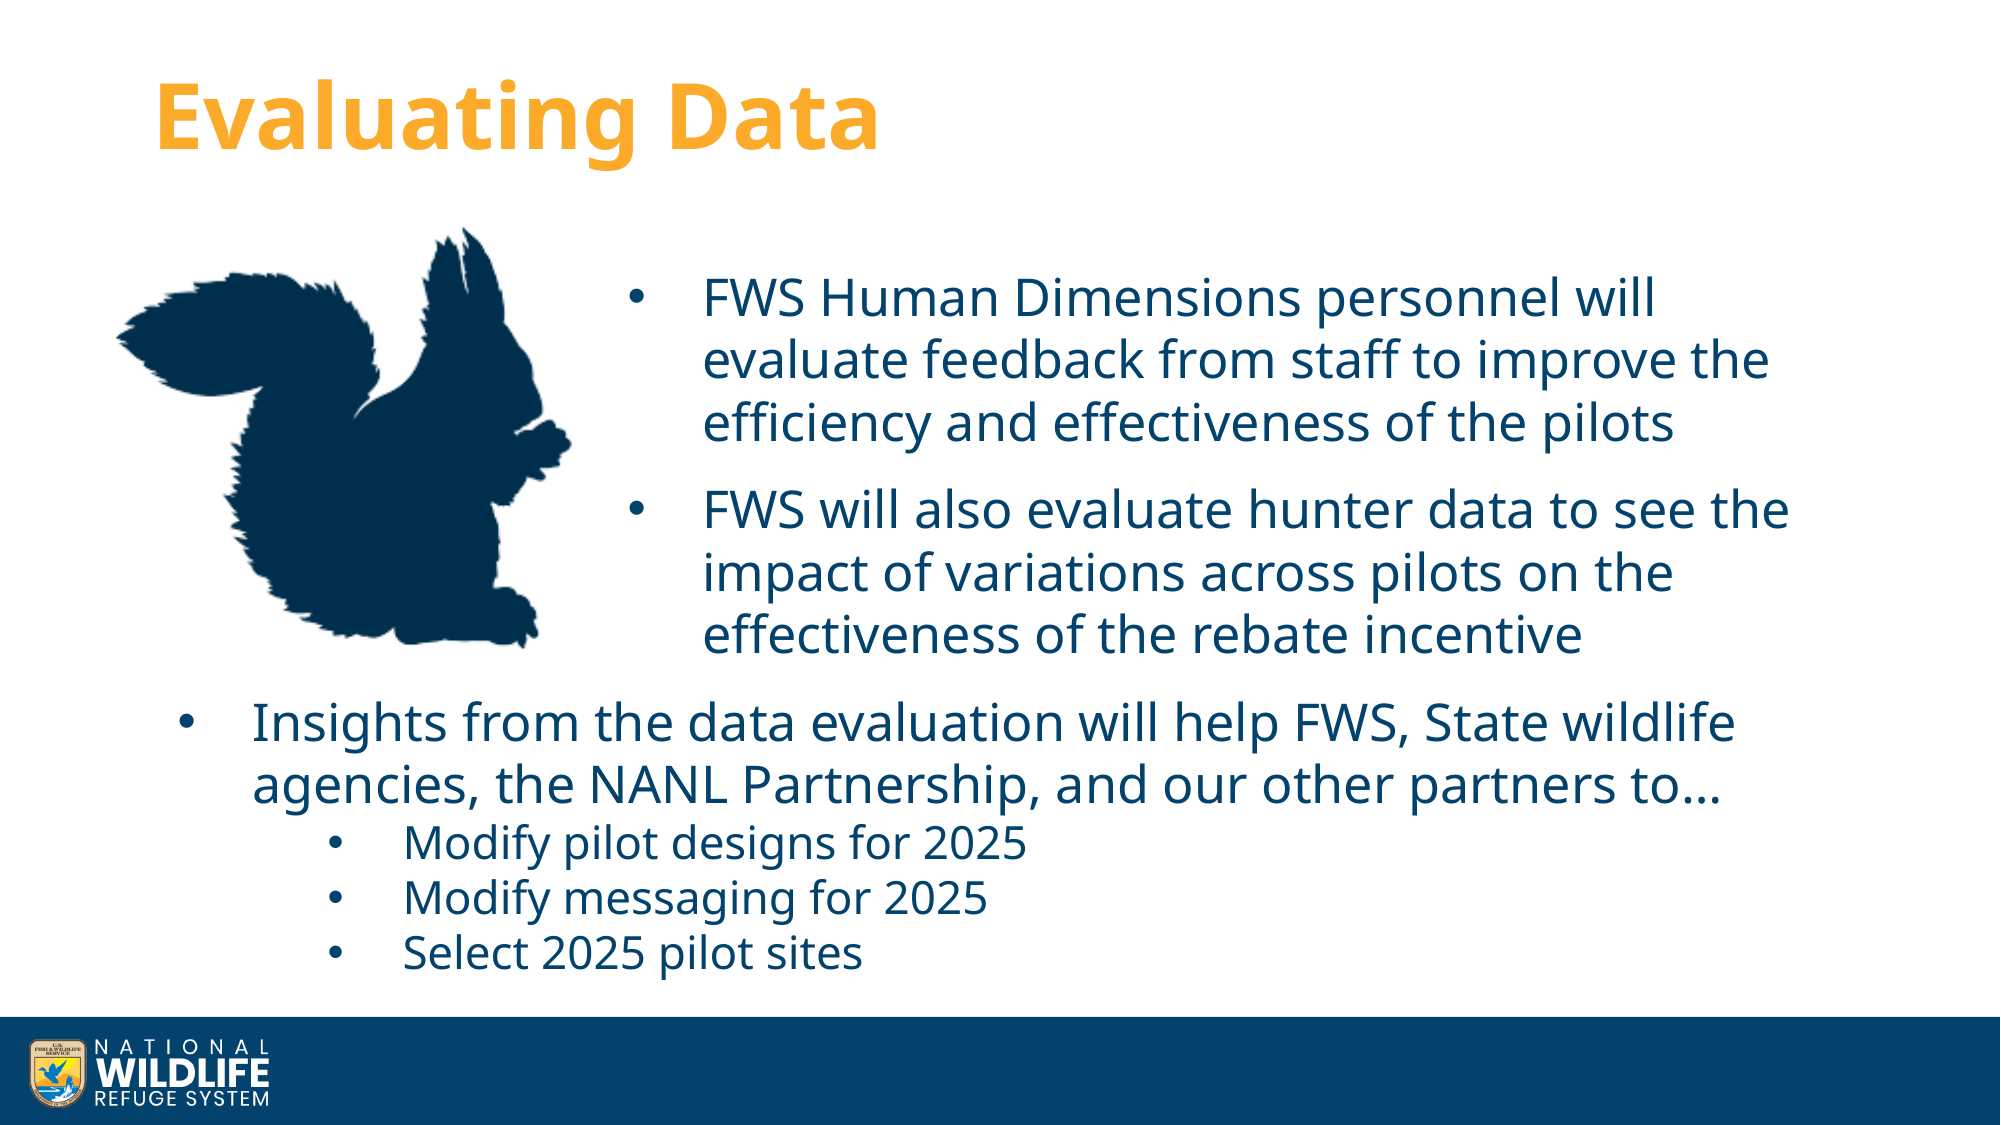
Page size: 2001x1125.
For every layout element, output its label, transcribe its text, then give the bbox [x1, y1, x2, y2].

picture [16, 1030, 162, 1117]
text_box Evaluating Data [137, 50, 1792, 175]
text_box FWS Human Dimensions personnel will evaluate feedback from staff to improve the efficiency and effectiveness of the pilots FWS will also evaluate hunter data to see the impact of variations across pilots on the effectiveness of the rebate incentive Insights from the data evaluation will help FWS, State wildlife agencies, the NANL Partnership, and our other partners to… Modify pilot designs for 2025 Modify messaging for 2025 Select 2025 pilot sites [162, 231, 1891, 1125]
picture [115, 224, 576, 653]
